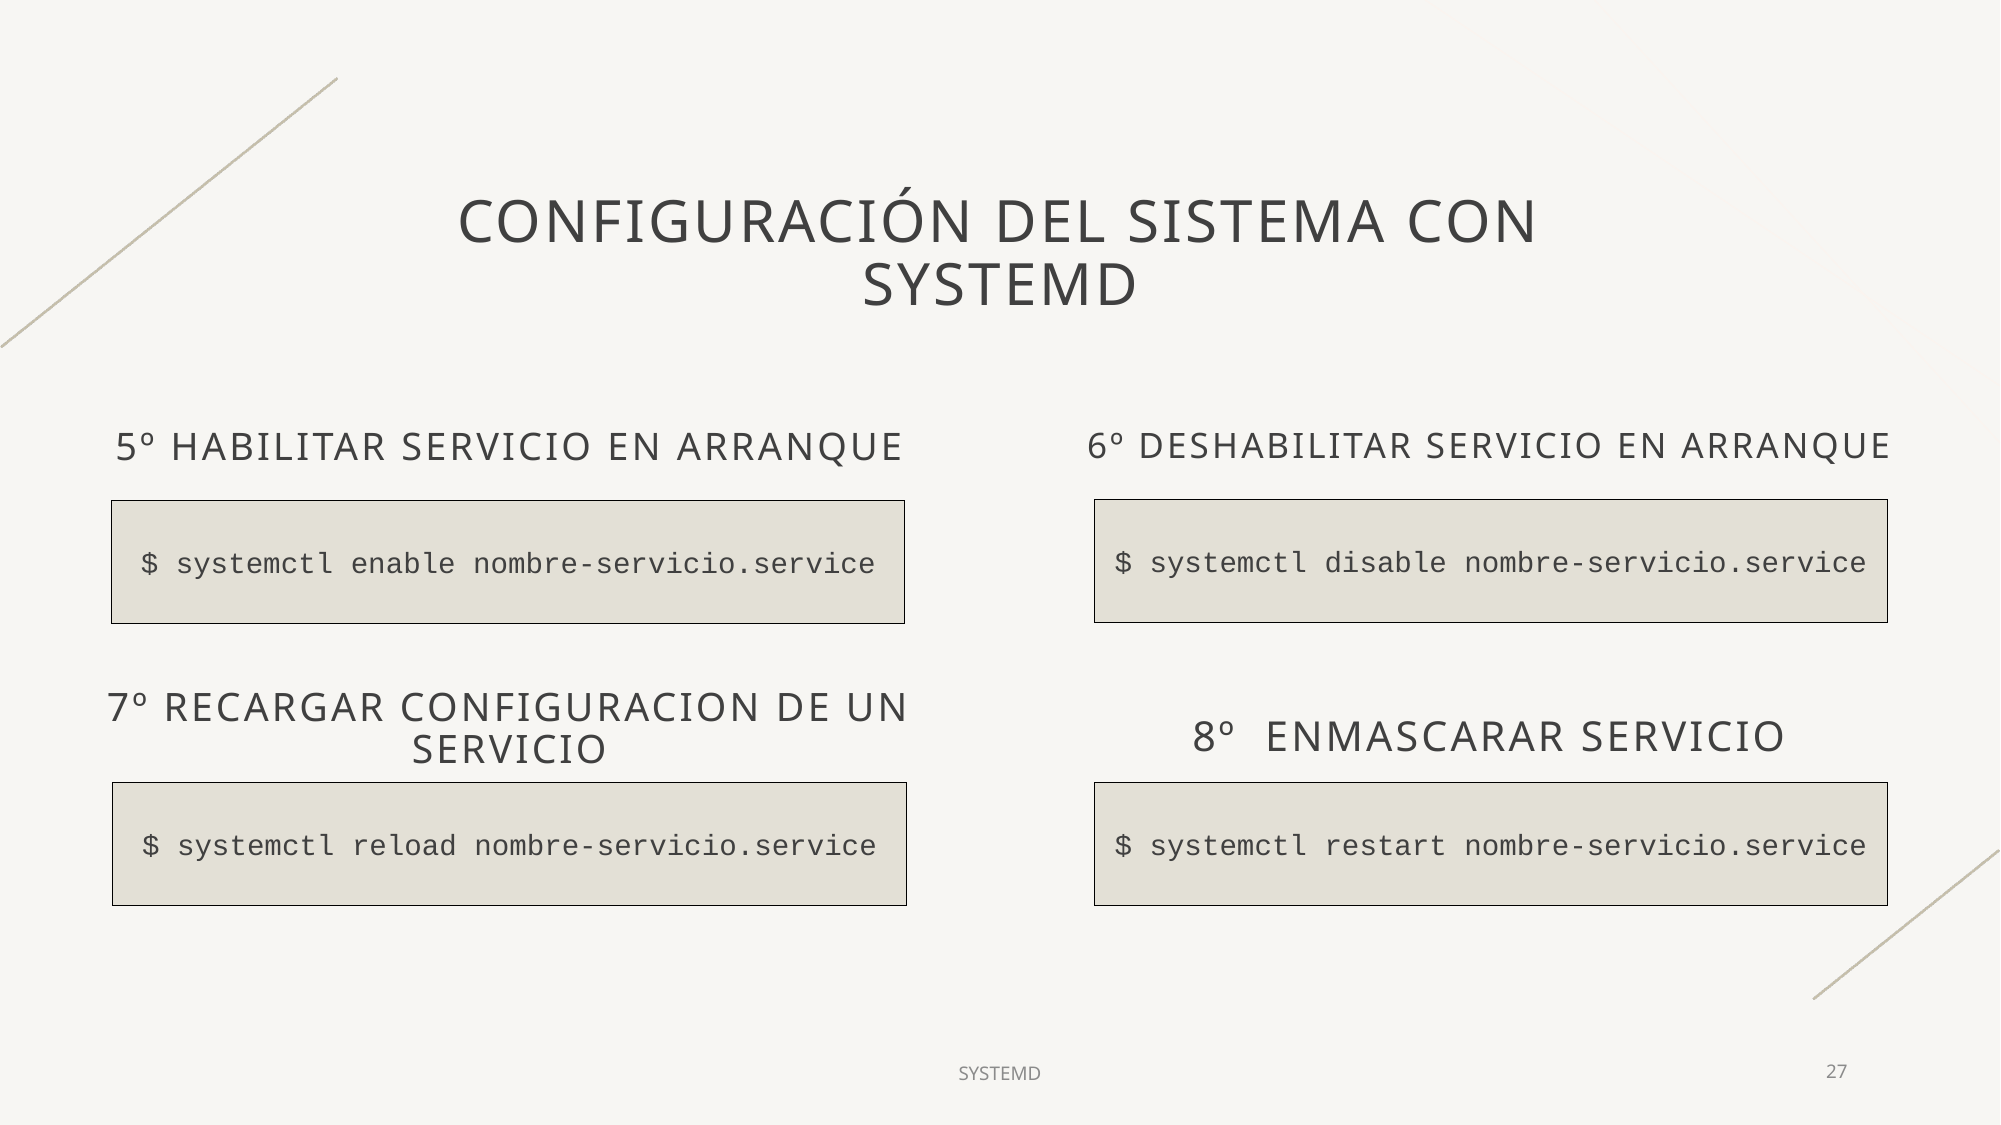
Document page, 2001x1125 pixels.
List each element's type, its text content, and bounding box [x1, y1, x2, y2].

list $ systemctl enable nombre-servicio.service [111, 500, 905, 624]
text_box $ systemctl disable nombre-servicio.service [1094, 499, 1888, 623]
picture [1812, 849, 2000, 1000]
slide_number 27 [1412, 1042, 1863, 1103]
list 7º RECARGAR CONFIGURACION DE UN SERVICIO [24, 680, 995, 781]
picture [0, 77, 338, 348]
list 8º ENMASCARAR SERVICIO [1158, 708, 1820, 769]
list 6º DESHABILITAR SERVICIO EN ARRANQUE [1042, 420, 1936, 500]
text_box $ systemctl reload nombre-servicio.service [112, 782, 907, 906]
list 5º HABILITAR SERVICIO EN ARRANQUE [95, 420, 924, 481]
title Configuración del sistema con systemd [309, 146, 1691, 364]
footer SYSTEMD [662, 1042, 1338, 1103]
text_box $ systemctl restart nombre-servicio.service [1094, 782, 1888, 906]
